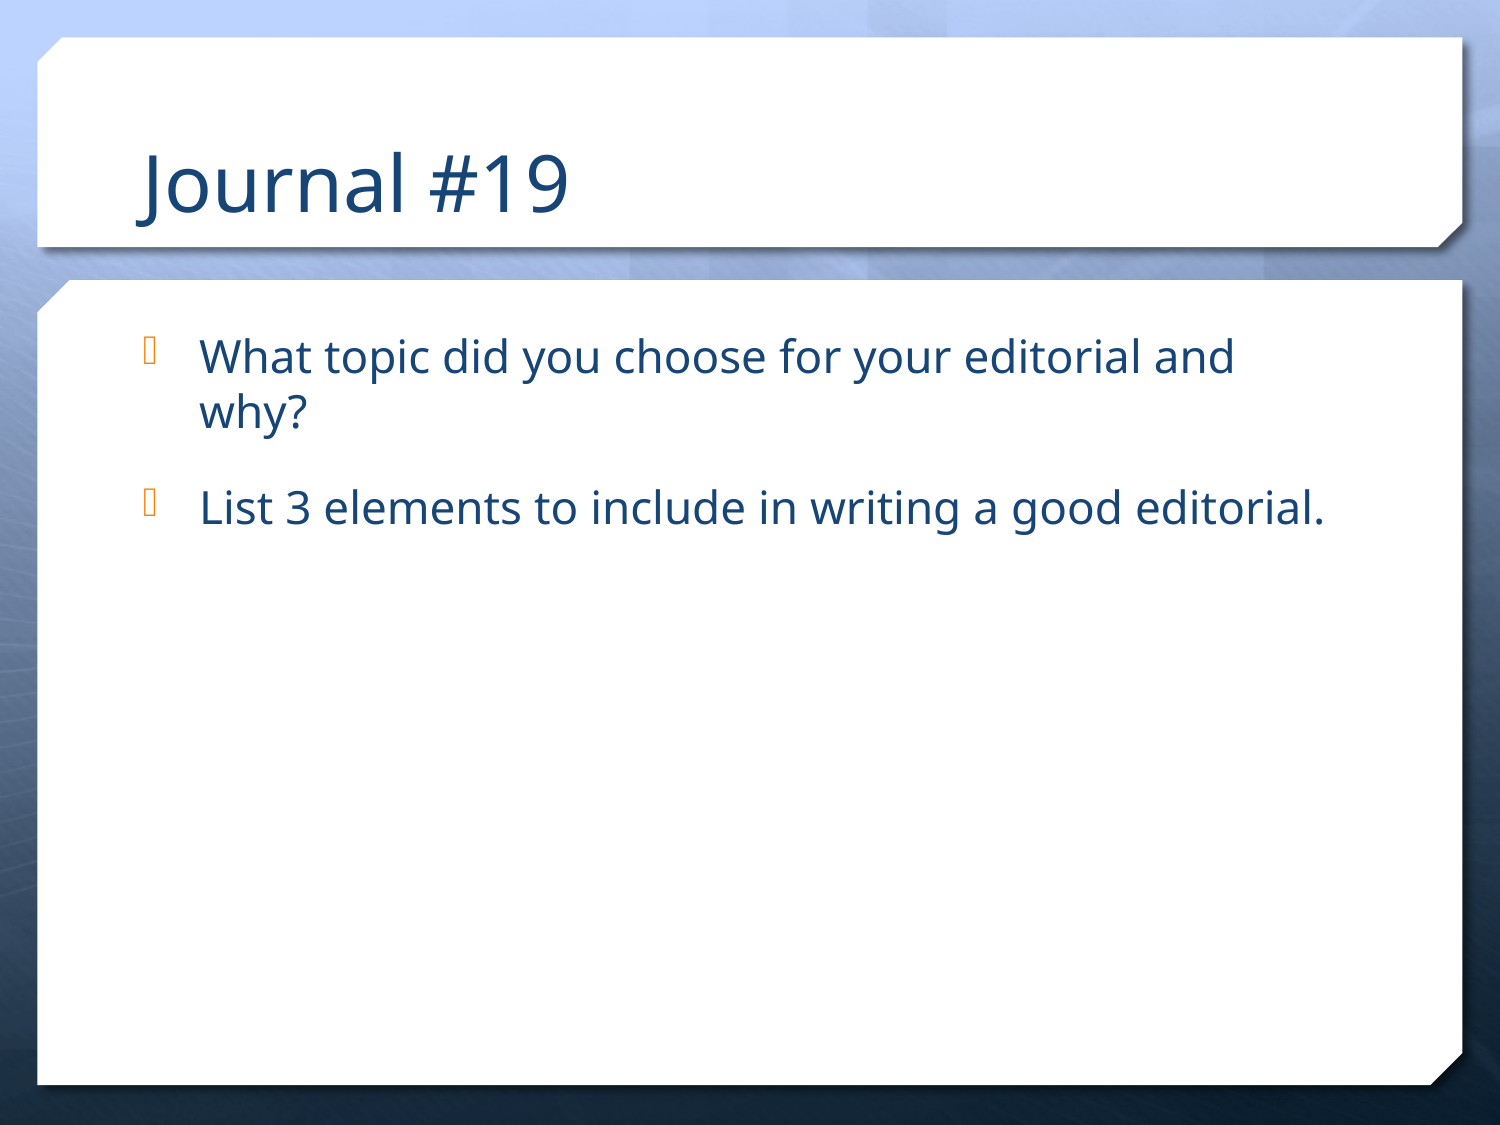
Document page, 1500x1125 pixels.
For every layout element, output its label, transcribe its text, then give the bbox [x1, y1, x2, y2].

list What topic did you choose for your editorial and why? List 3 elements to include in writing a good editorial. [127, 319, 1372, 978]
title Journal #19 [127, 48, 1372, 236]
